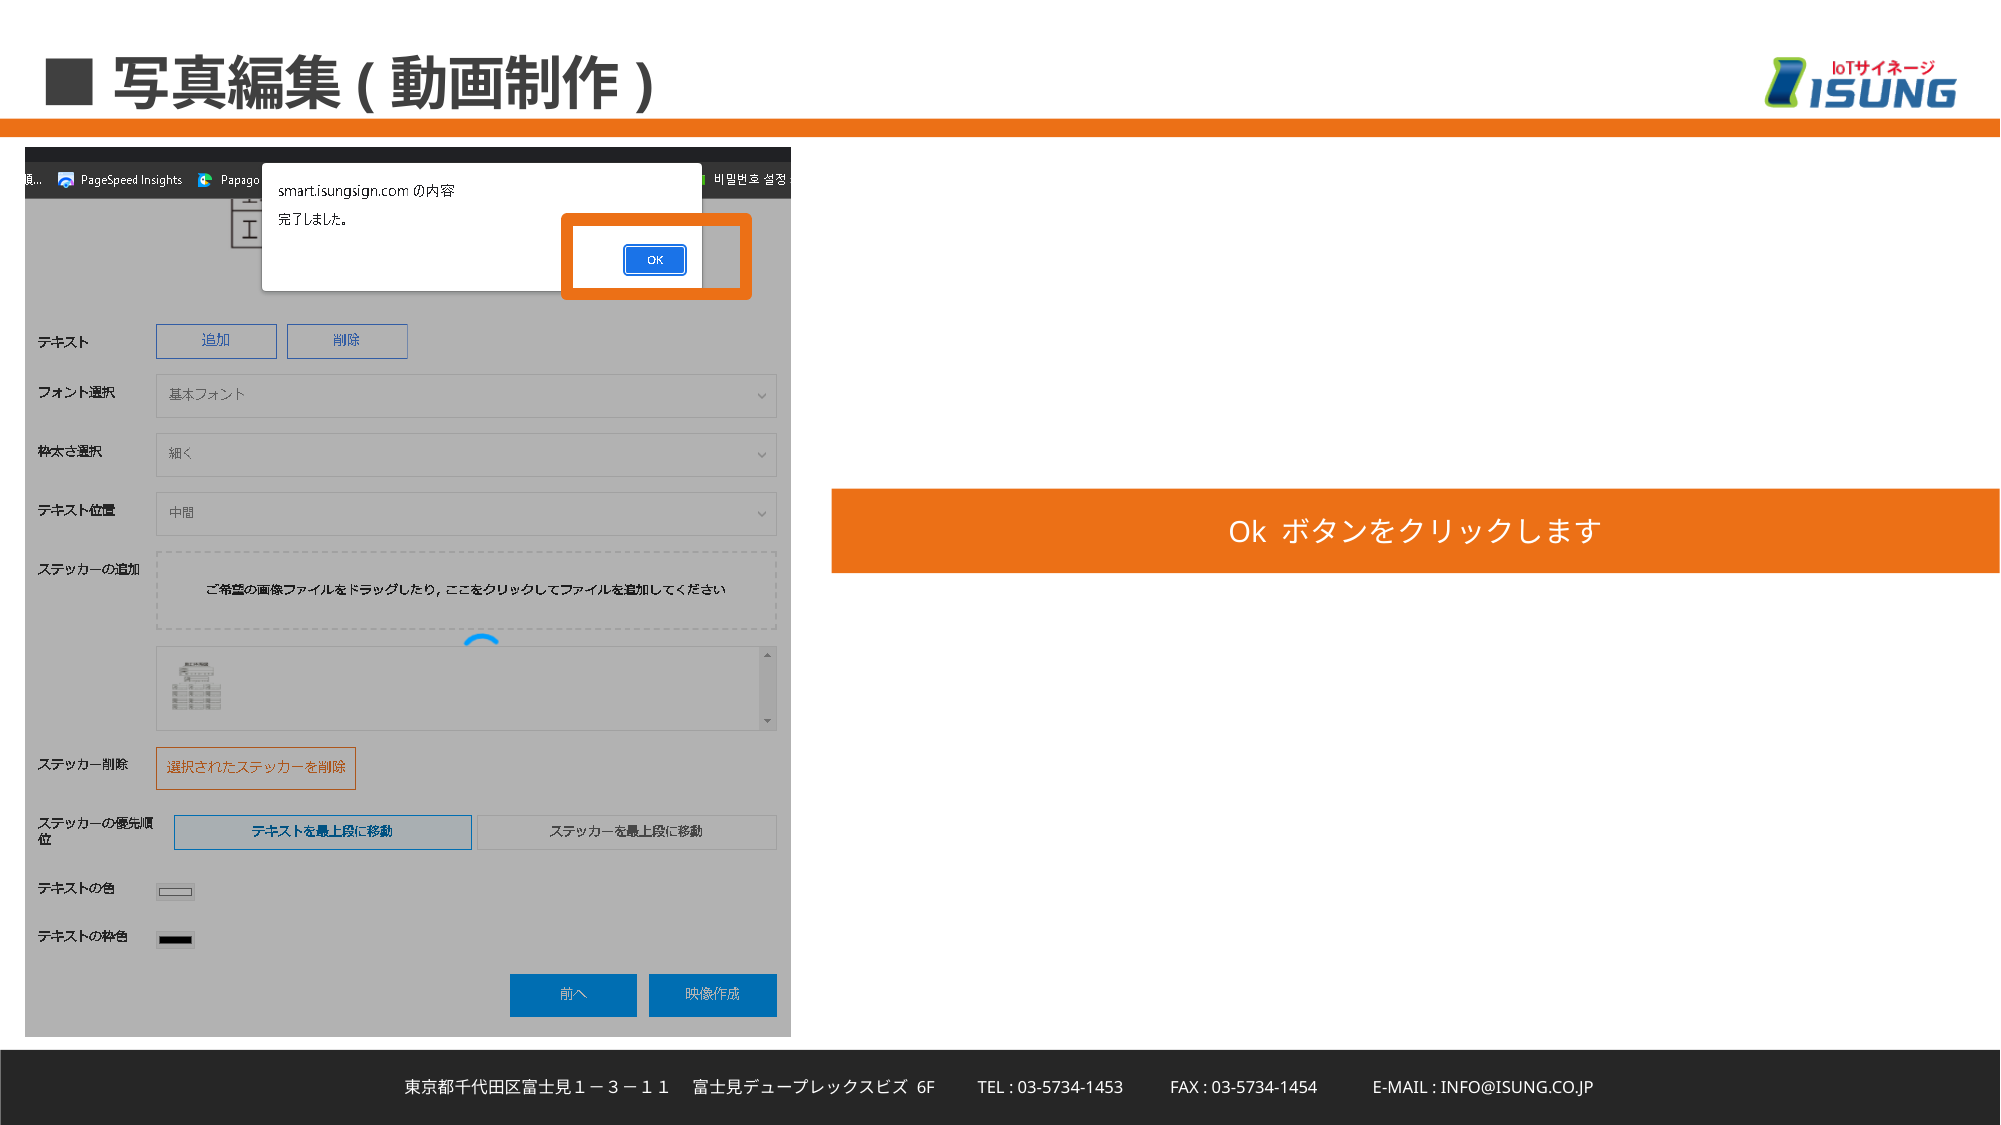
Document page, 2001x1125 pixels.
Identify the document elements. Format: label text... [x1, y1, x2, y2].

text_box ■写真編集(動画制作) [25, 46, 1722, 117]
picture [1764, 56, 1957, 109]
text_box [0, 117, 2000, 138]
picture [25, 147, 792, 1038]
text_box Ok ボタンをクリックします [830, 486, 2000, 575]
text_box 東京都千代田区富士見１－３－１１ 富士見デュープレックスビズ 6F TEL : 03-5734-1453 FAX : 03-5734-1454 E-Mail : info@isung.co.jp [0, 1067, 2000, 1110]
